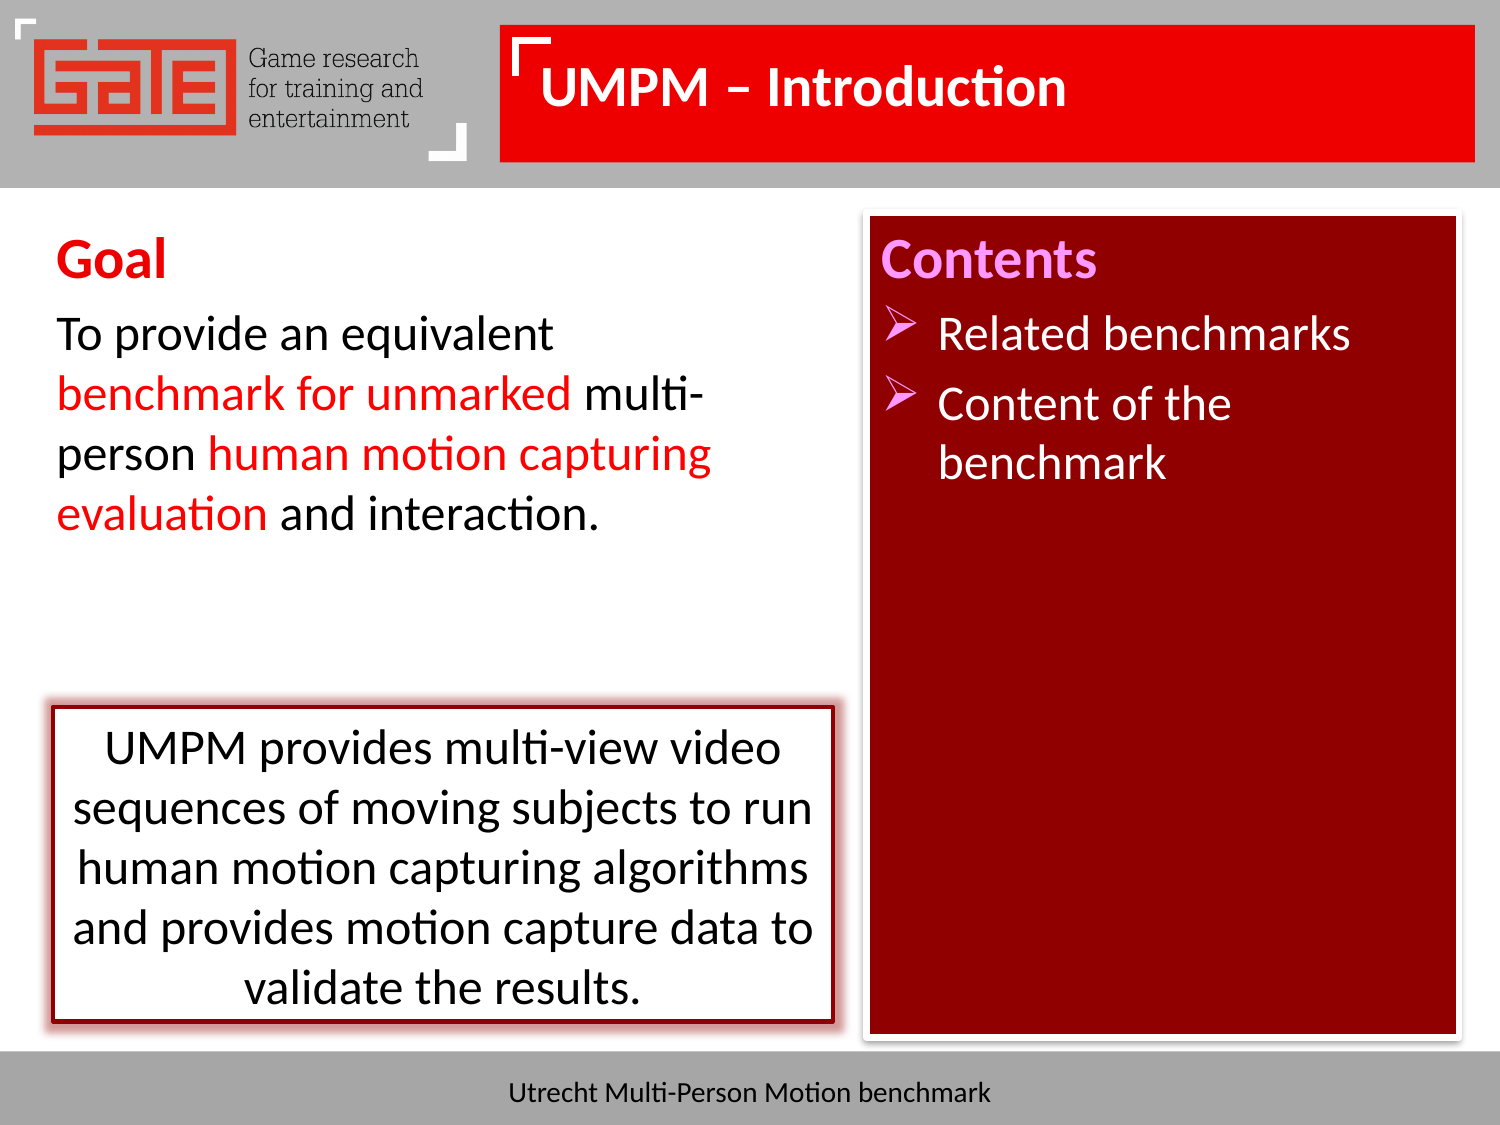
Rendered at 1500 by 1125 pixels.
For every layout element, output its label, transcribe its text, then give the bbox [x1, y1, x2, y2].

list Contents Related benchmarks Content of the benchmark [863, 209, 1462, 1041]
text_box UMPM provides multi-view video sequences of moving subjects to run human motion capturing algorithms and provides motion capture data to validate the results. [51, 705, 835, 1024]
footer Utrecht Multi-Person Motion benchmark [0, 1051, 1500, 1125]
list Goal To provide an equivalent benchmark for unmarked multi-person human motion capturing evaluation and interaction. [41, 212, 762, 695]
title UMPM – Introduction [525, 40, 1475, 179]
picture [0, 0, 513, 163]
